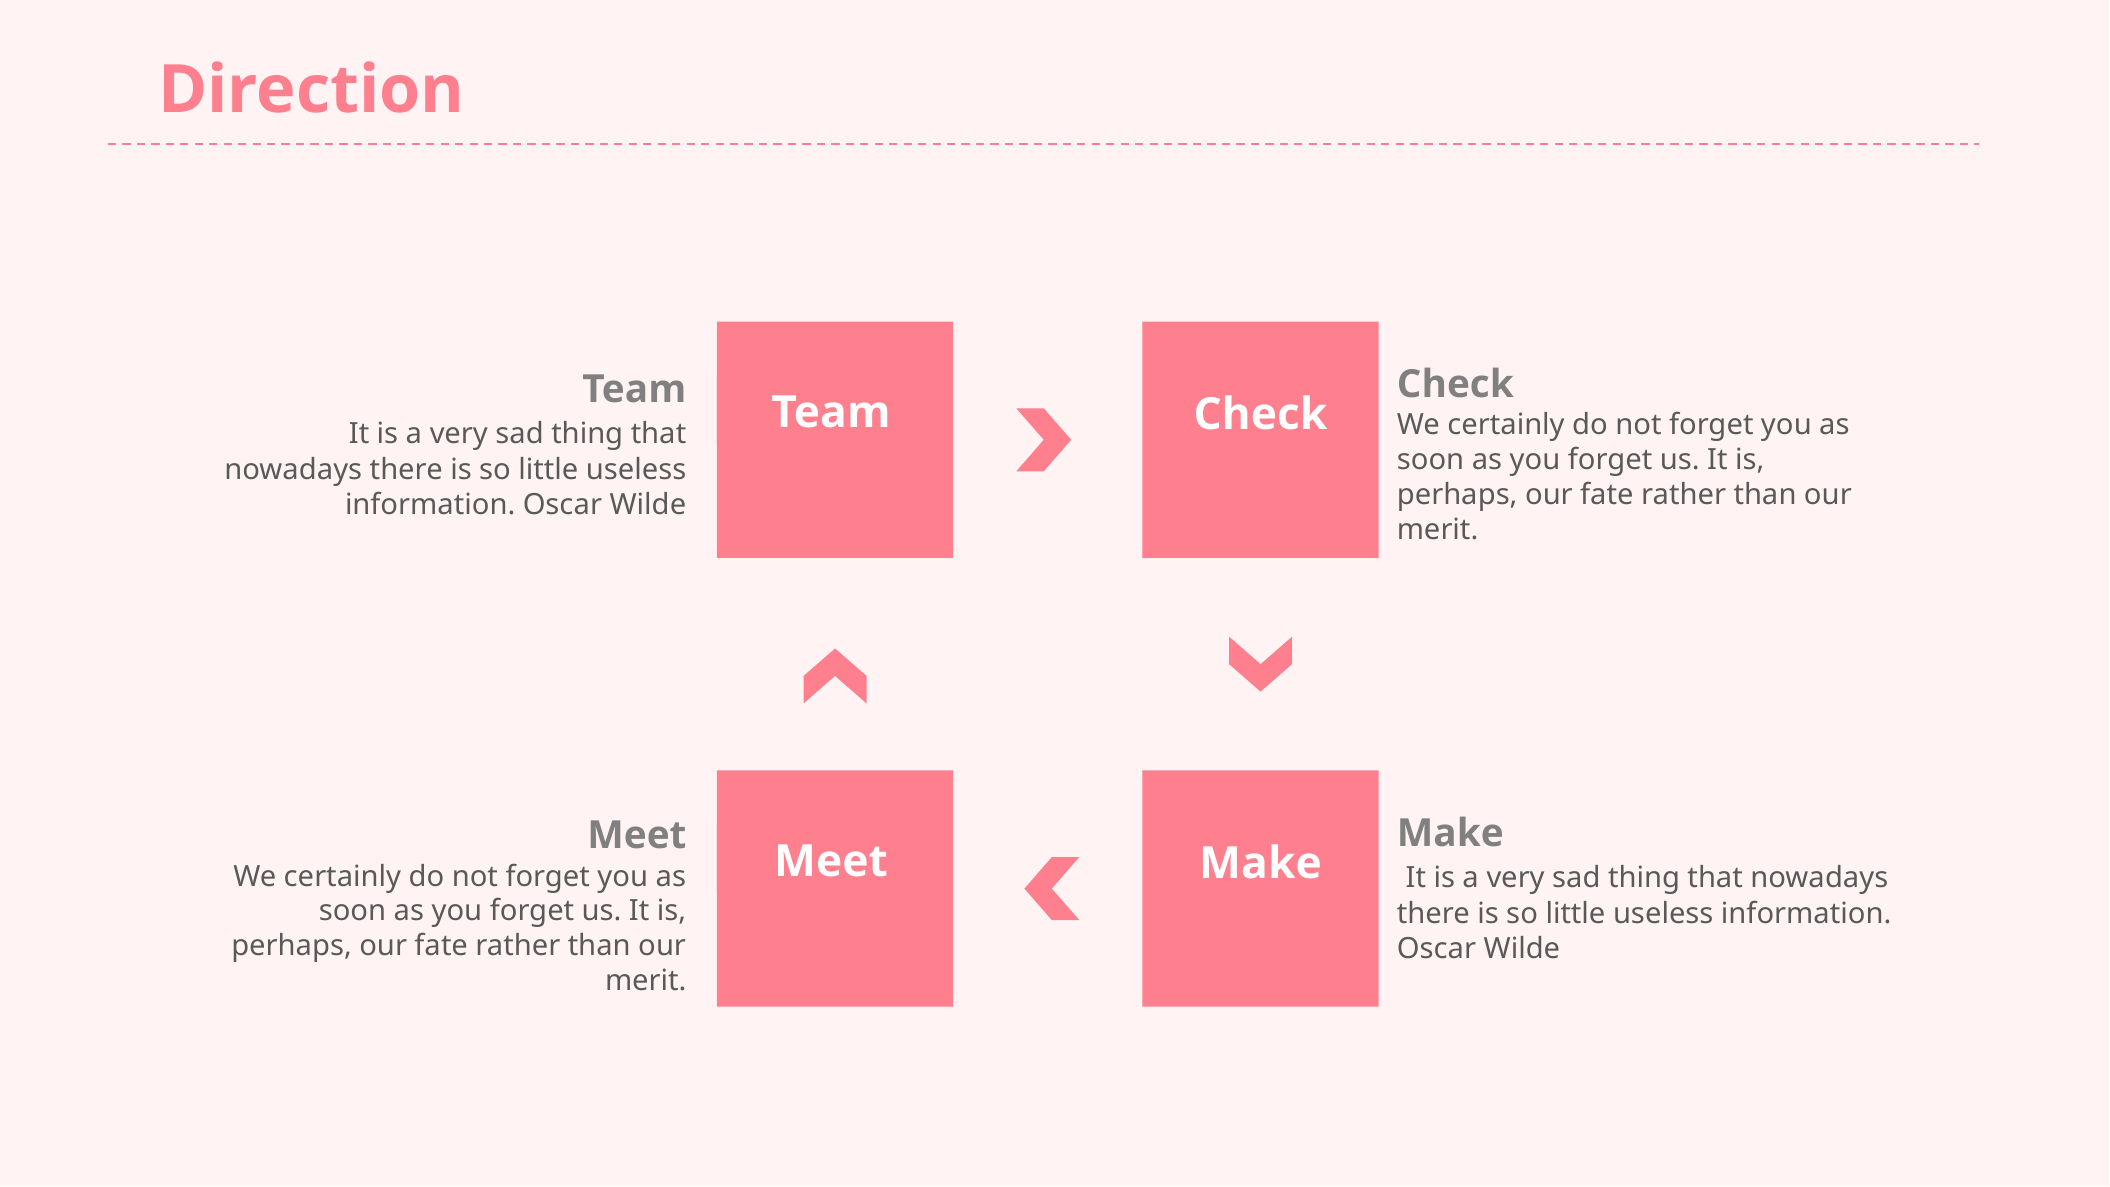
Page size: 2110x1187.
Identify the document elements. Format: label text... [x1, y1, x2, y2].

text_box Direction [142, 37, 481, 134]
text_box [176, 321, 1917, 1007]
